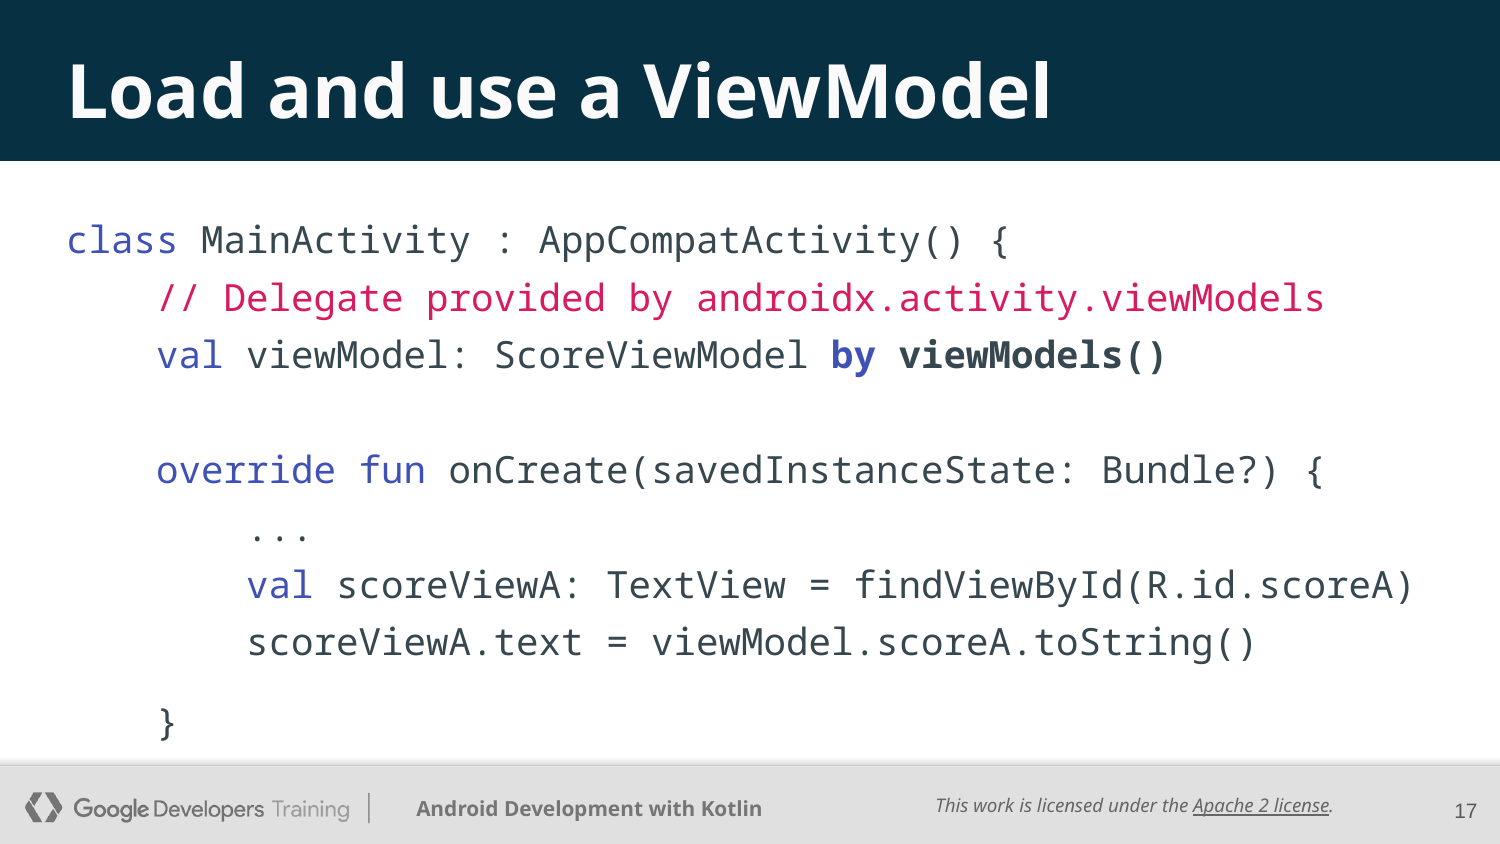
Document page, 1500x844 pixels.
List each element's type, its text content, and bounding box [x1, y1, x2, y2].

slide_number ‹#› [1402, 777, 1493, 842]
title Load and use a ViewModel [51, 28, 1449, 122]
list class MainActivity : AppCompatActivity() { // Delegate provided by androidx.activity.viewModels val viewModel: ScoreViewModel by viewModels() override fun onCreate(savedInstanceState: Bundle?) { ... val scoreViewA: TextView = findViewById(R.id.scoreA) scoreViewA.text = viewModel.scoreA.toString() } [51, 201, 1449, 748]
picture [0, 161, 1500, 844]
